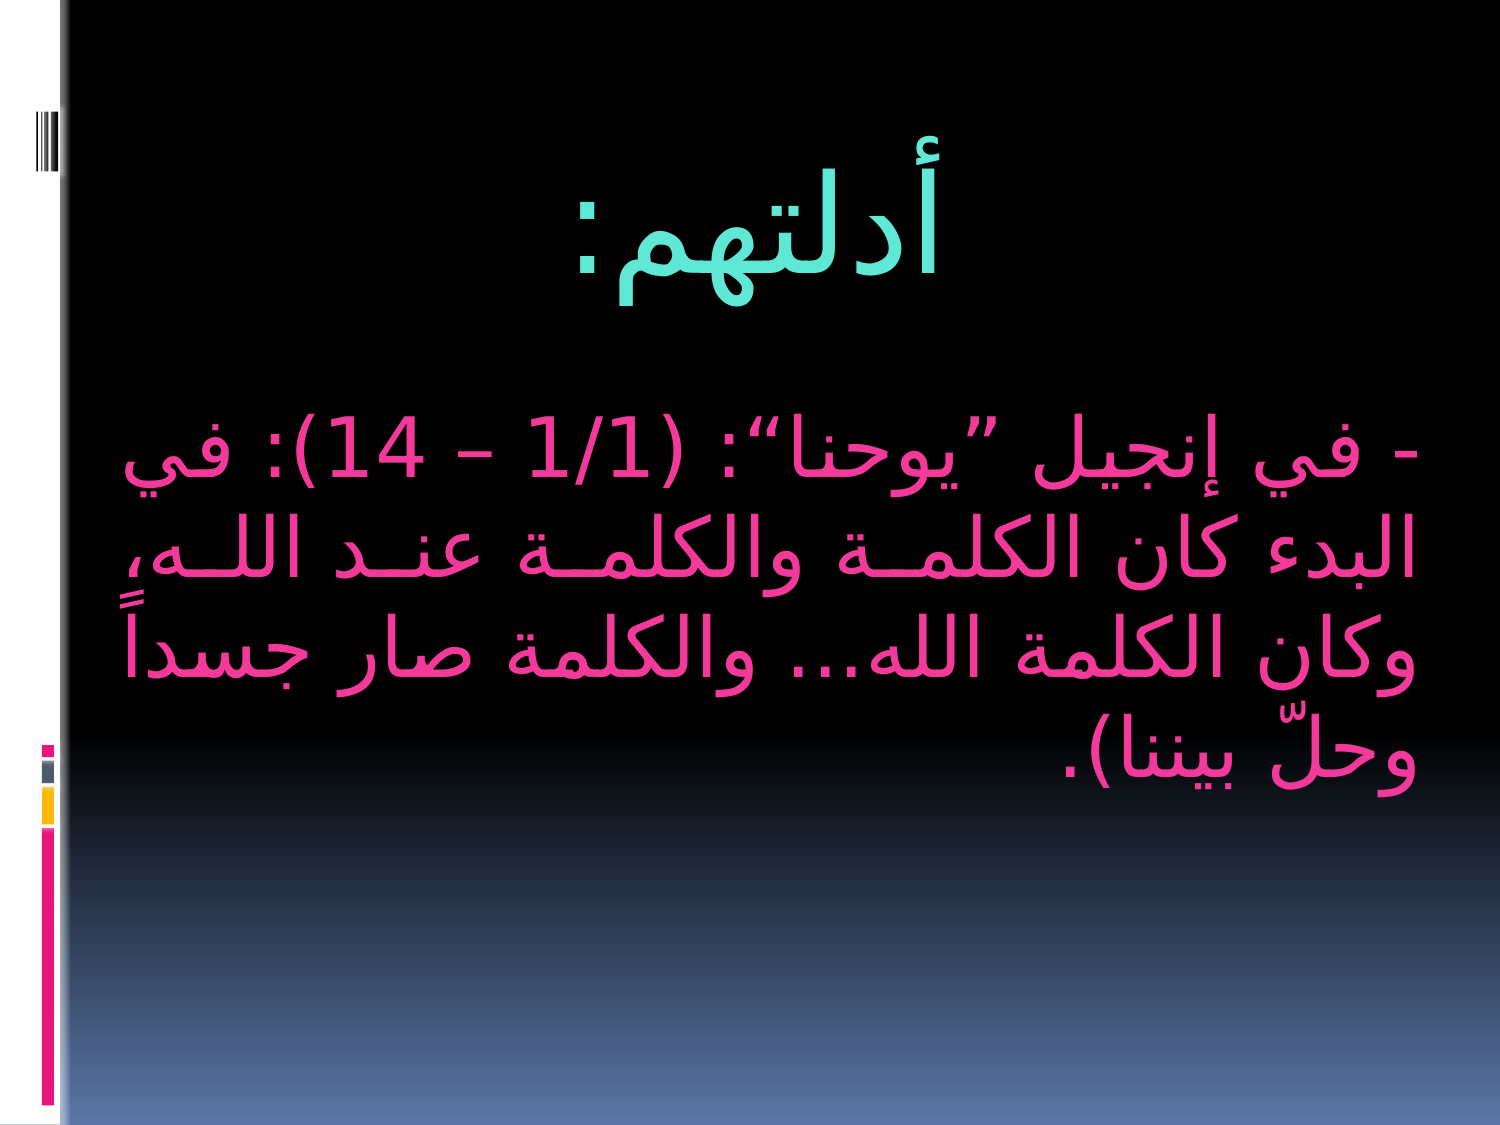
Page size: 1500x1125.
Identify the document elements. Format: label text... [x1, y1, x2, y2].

list أدلتهم: [105, 128, 1437, 352]
text_box - في إنجيل ”يوحنا“: (1/1 – 14): في البدء كان الكلمة والكلمة عند الله، وكان الكلمة الله... والكلمة صار جسداً وحلّ بيننا). [105, 386, 1437, 950]
